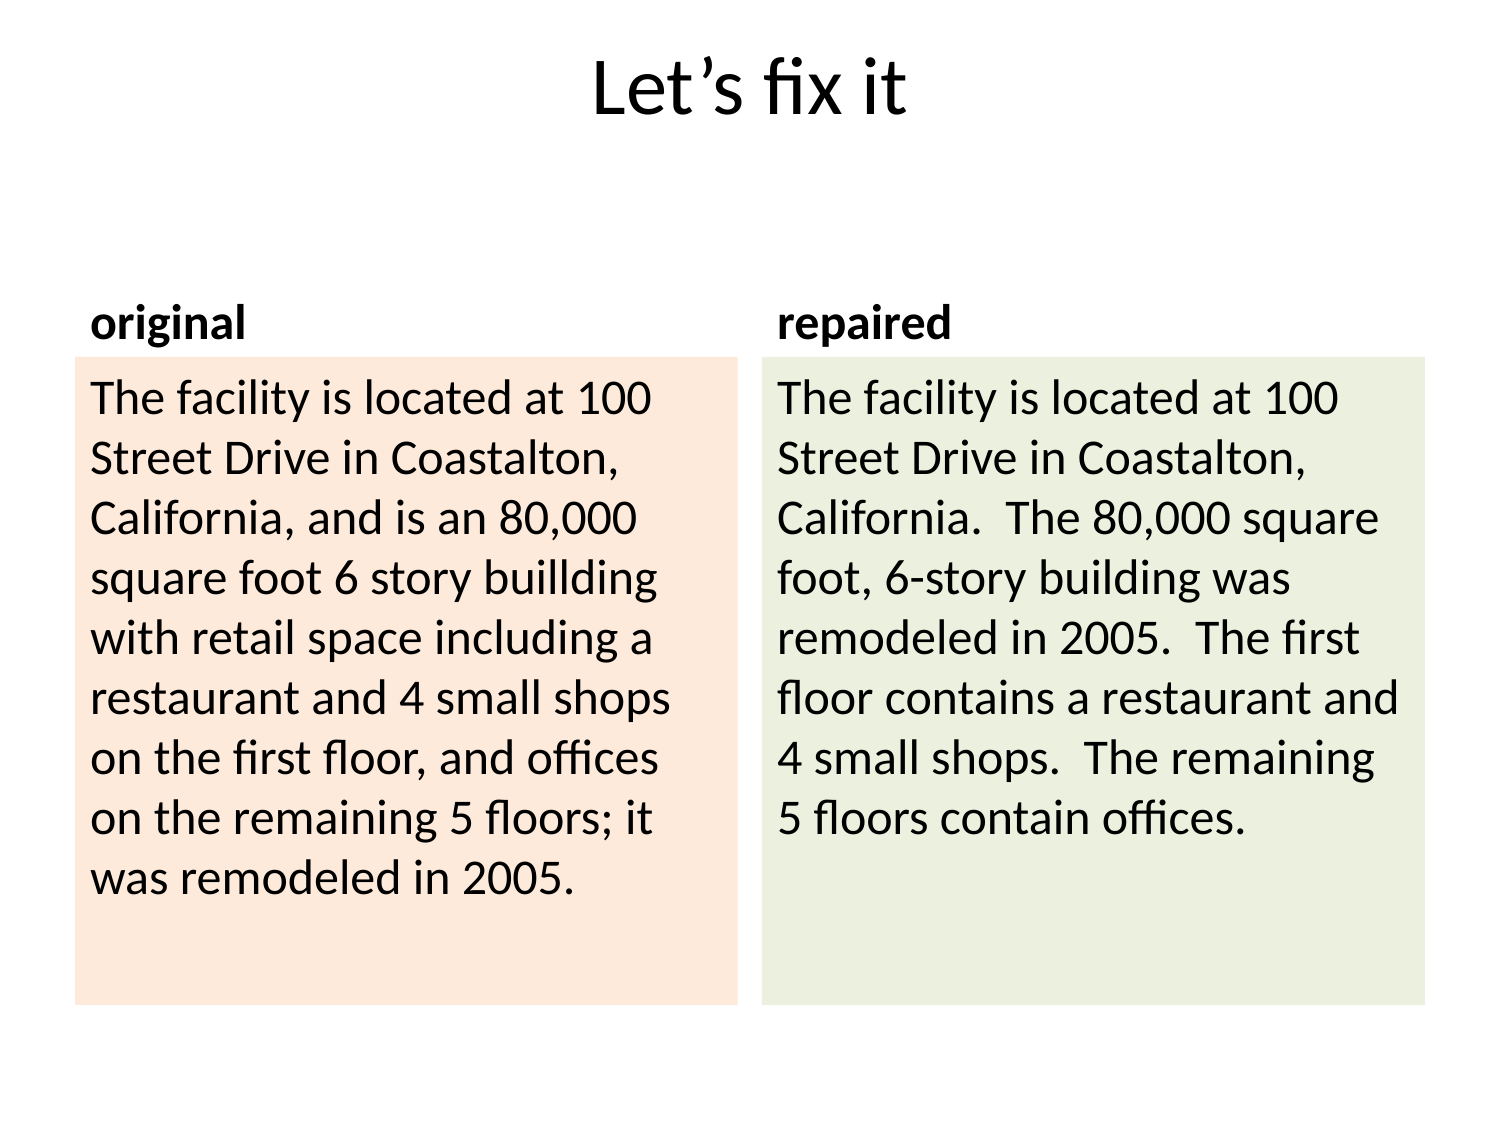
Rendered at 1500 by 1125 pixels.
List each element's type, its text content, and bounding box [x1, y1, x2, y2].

list repaired [761, 251, 1425, 356]
title Let’s fix it [75, 45, 1425, 144]
list The facility is located at 100 Street Drive in Coastalton, California, and is an 80,000 square foot 6 story buillding with retail space including a restaurant and 4 small shops on the first floor, and offices on the remaining 5 floors; it was remodeled in 2005. [75, 356, 738, 1005]
list original [75, 251, 738, 356]
list The facility is located at 100 Street Drive in Coastalton, California. The 80,000 square foot, 6-story building was remodeled in 2005. The first floor contains a restaurant and 4 small shops. The remaining 5 floors contain offices. [761, 356, 1425, 1005]
